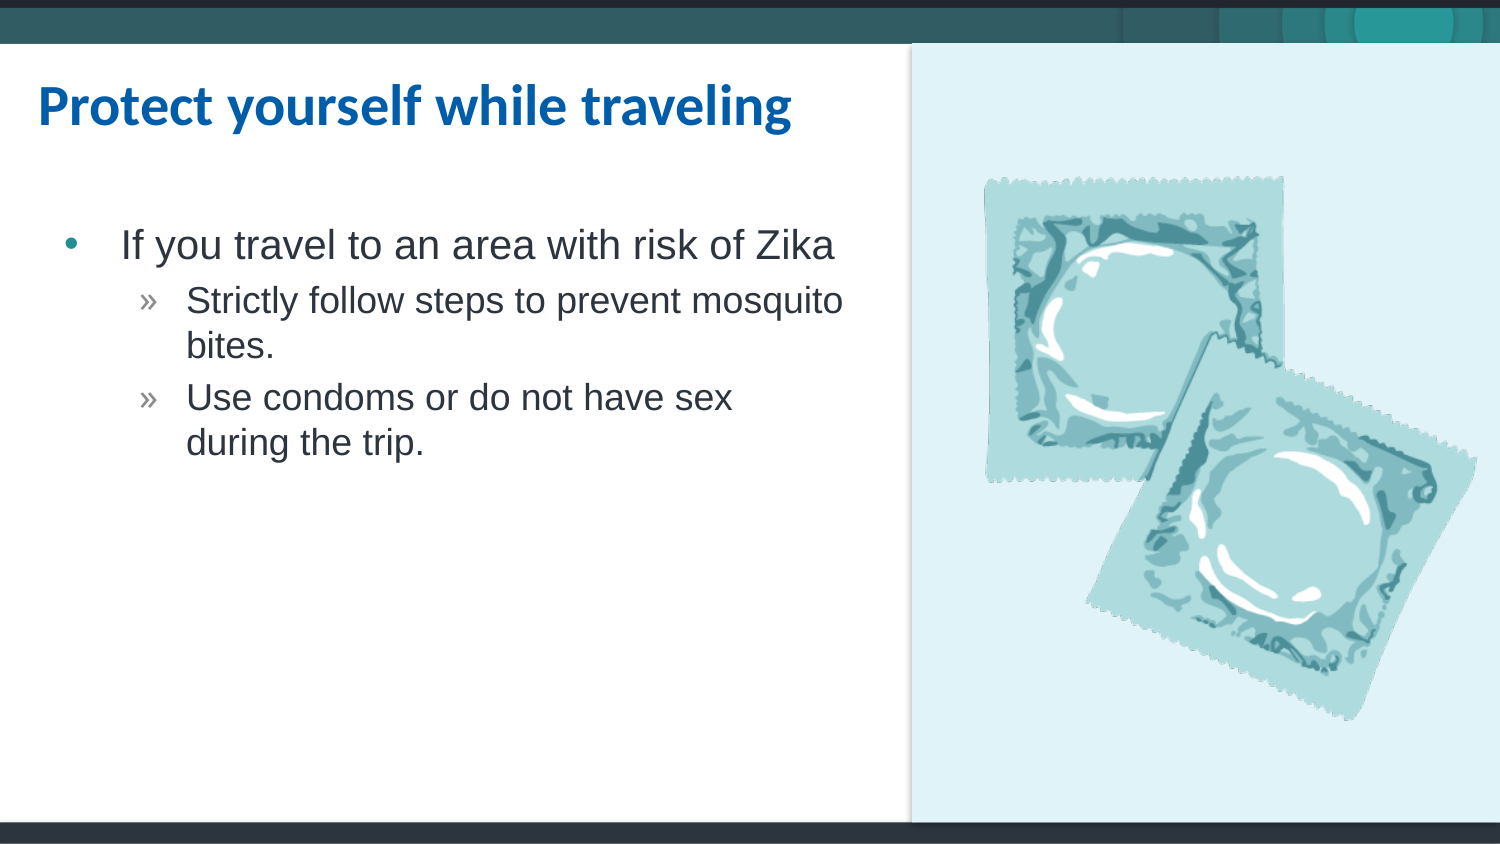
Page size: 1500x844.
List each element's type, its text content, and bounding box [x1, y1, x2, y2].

picture [963, 155, 1500, 750]
list If you travel to an area with risk of Zika Strictly follow steps to prevent mosquito bites. Use condoms or do not have sex during the trip. [49, 211, 863, 768]
picture [0, 0, 1500, 44]
title Protect yourself while traveling [23, 59, 889, 211]
